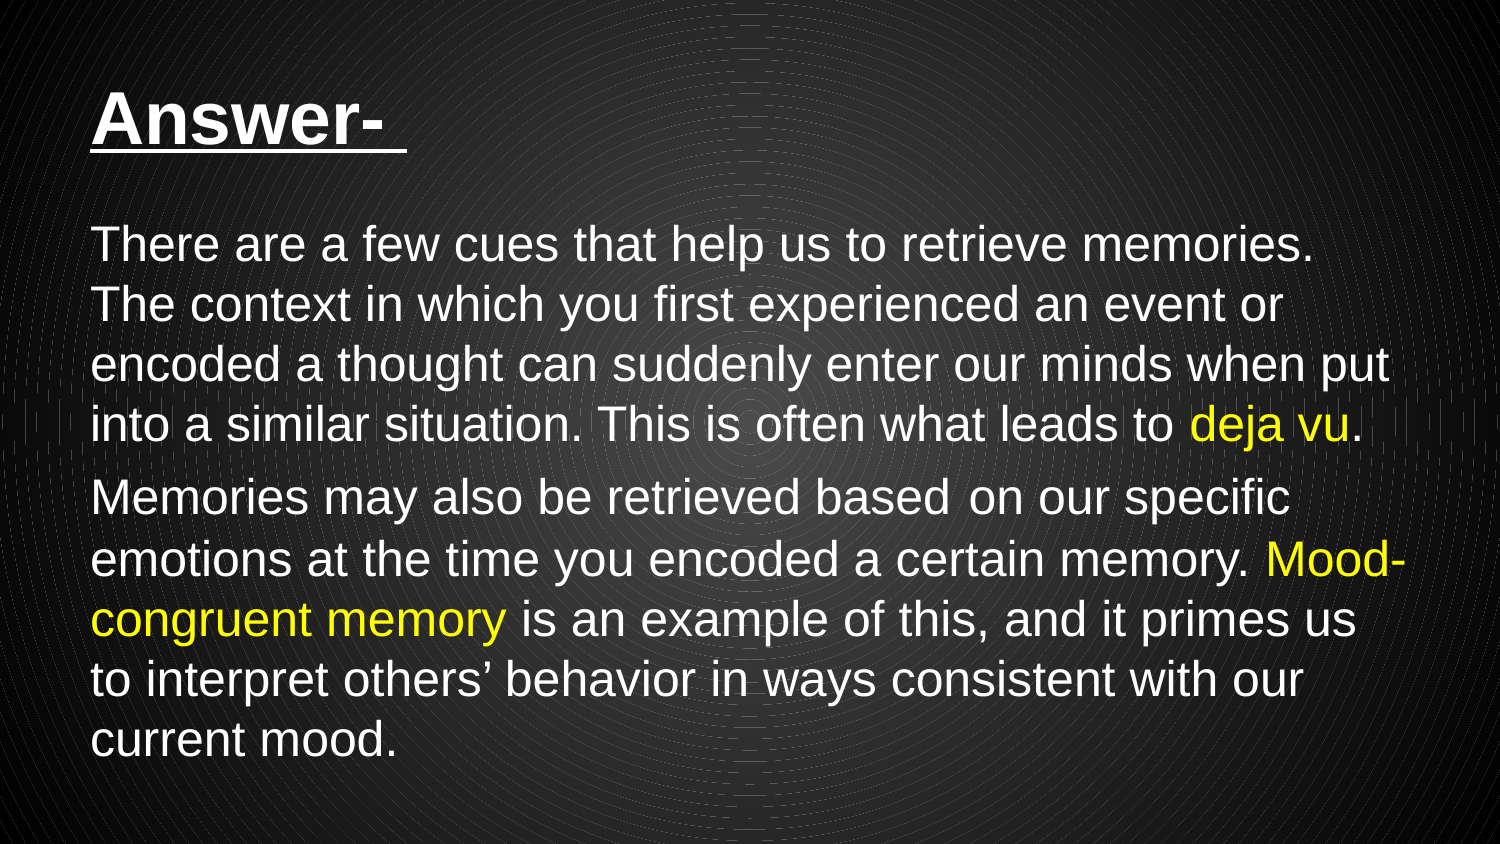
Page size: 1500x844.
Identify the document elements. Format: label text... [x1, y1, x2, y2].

title Answer- [75, 33, 1425, 175]
list There are a few cues that help us to retrieve memories. The context in which you first experienced an event or encoded a thought can suddenly enter our minds when put into a similar situation. This is often what leads to deja vu. Memories may also be retrieved based on our specific emotions at the time you encoded a certain memory. Mood-congruent memory is an example of this, and it primes us to interpret others’ behavior in ways consistent with our current mood. [75, 196, 1425, 808]
